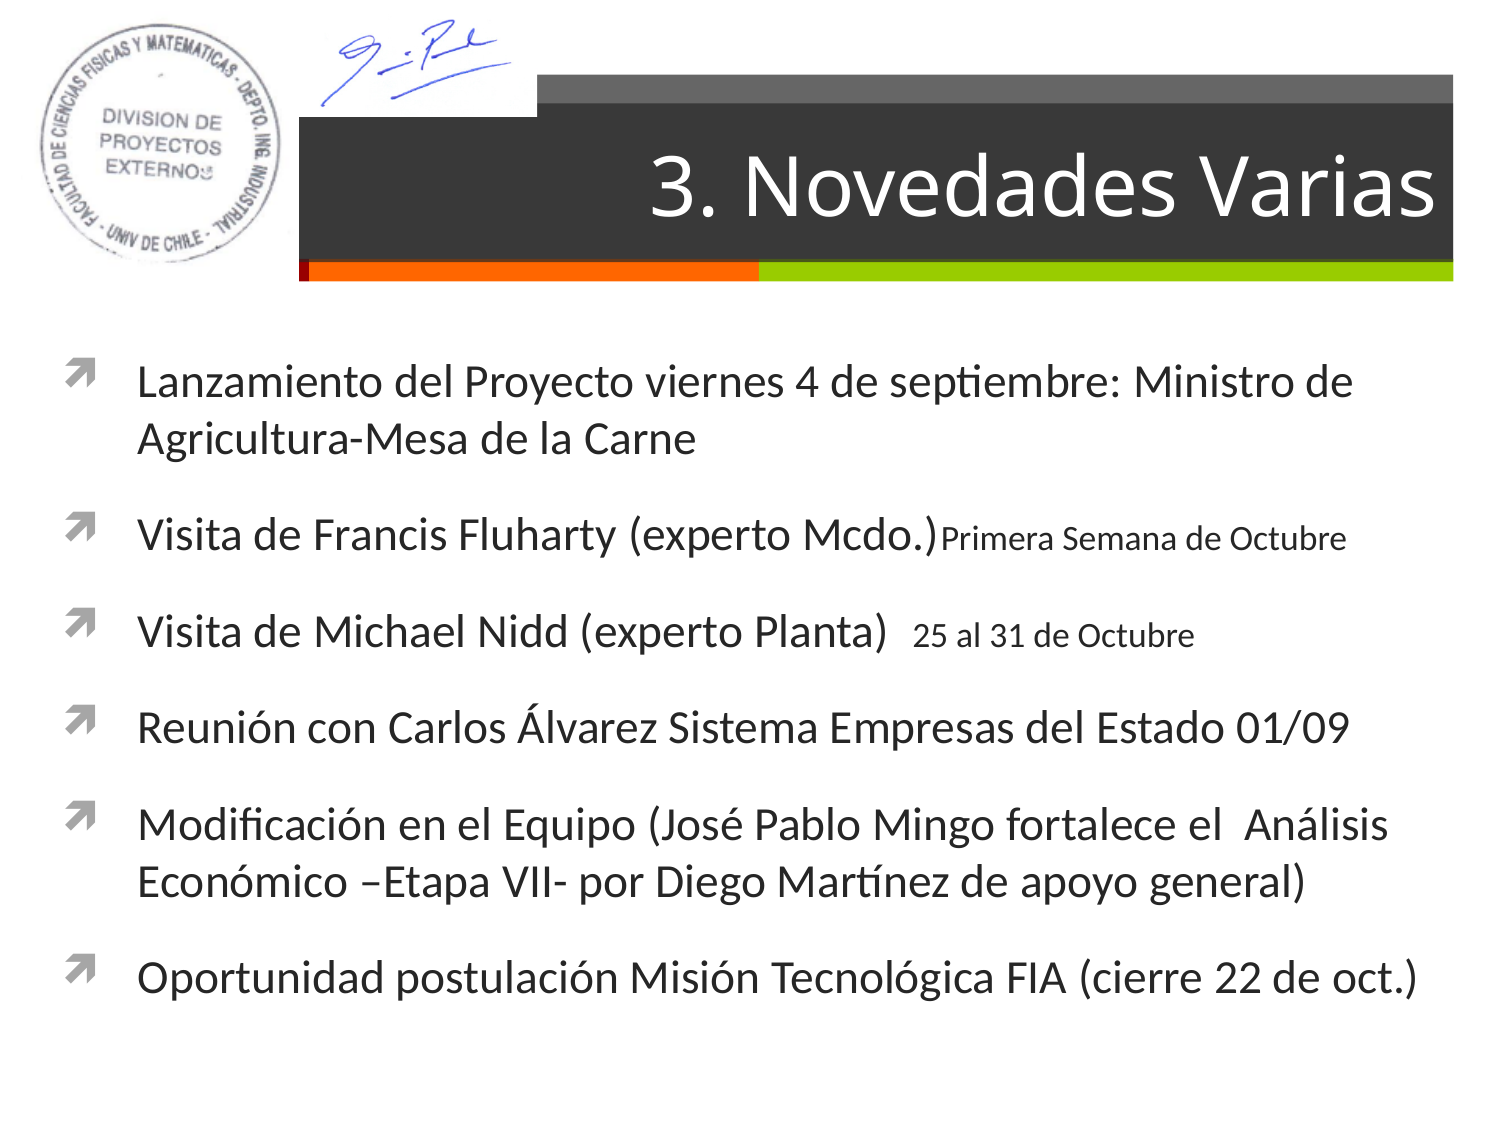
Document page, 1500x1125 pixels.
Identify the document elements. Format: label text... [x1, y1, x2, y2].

list Lanzamiento del Proyecto viernes 4 de septiembre: Ministro de Agricultura-Mesa de la Carne Visita de Francis Fluharty (experto Mcdo.)Primera Semana de Octubre Visita de Michael Nidd (experto Planta) 25 al 31 de Octubre Reunión con Carlos Álvarez Sistema Empresas del Estado 01/09 Modificación en el Equipo (José Pablo Mingo fortalece el Análisis Económico –Etapa VII- por Diego Martínez de apoyo general) Oportunidad postulación Misión Tecnológica FIA (cierre 22 de oct.) [46, 342, 1454, 1090]
title 3. Novedades Varias [303, 103, 1454, 263]
picture [20, 0, 538, 286]
